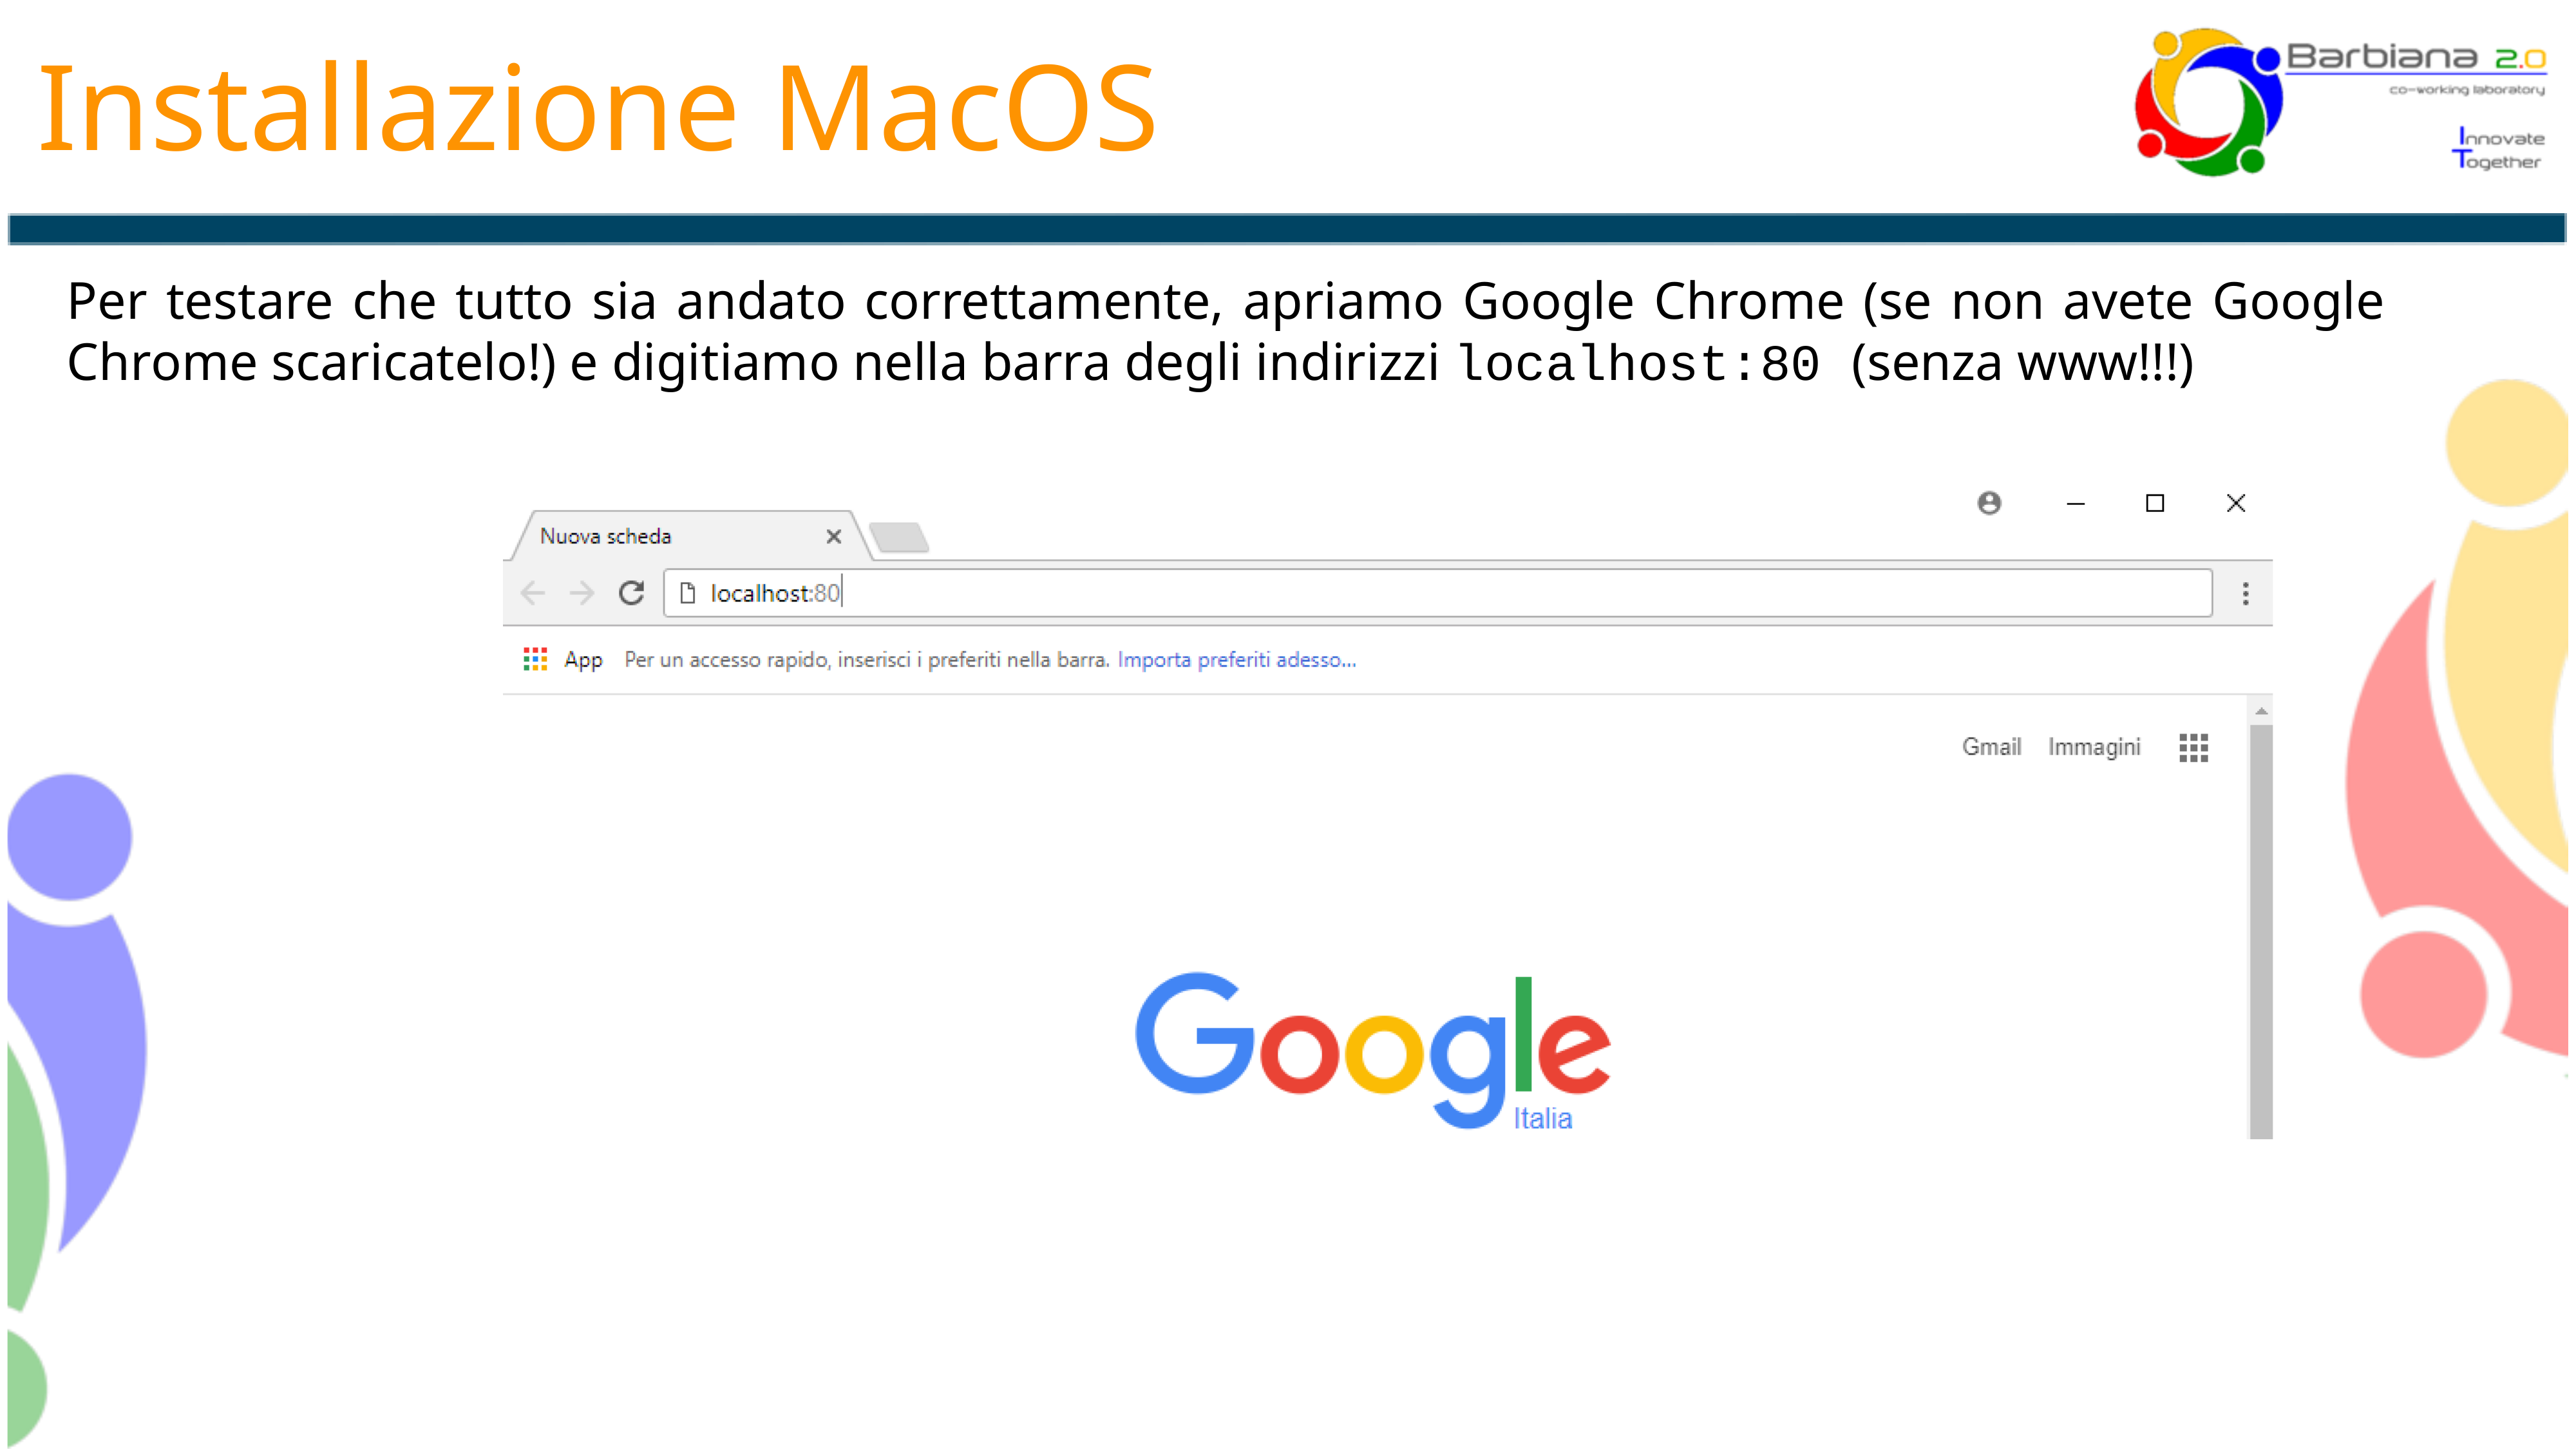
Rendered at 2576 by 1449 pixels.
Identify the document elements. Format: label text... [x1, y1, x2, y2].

picture [8, 213, 2576, 245]
title Installazione MacOS [31, 25, 2111, 180]
picture [2121, 9, 2568, 196]
picture [7, 645, 158, 1449]
text_box Per testare che tutto sia andato correttamente, apriamo Google Chrome (se non avete Google Chrome scaricatelo!) e digitiamo nella barra degli indirizzi localhost:80 (senza www!!!) [61, 263, 2392, 396]
picture [502, 364, 2568, 1238]
